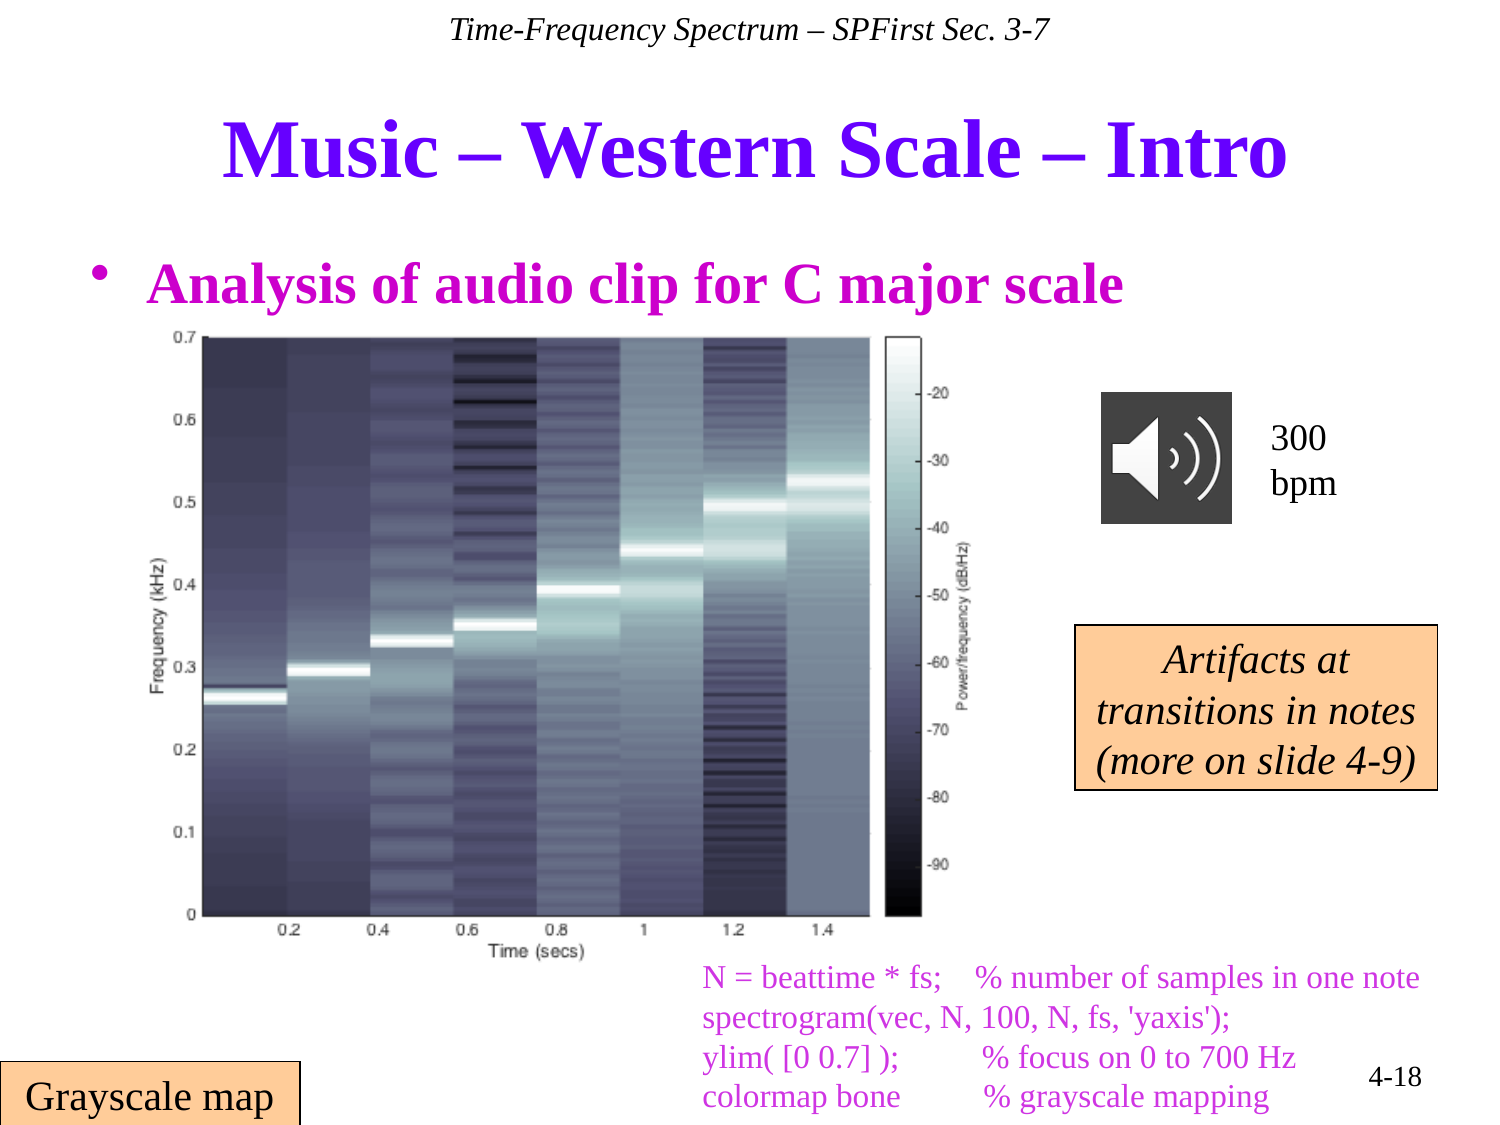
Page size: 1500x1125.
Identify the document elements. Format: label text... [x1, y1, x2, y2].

text_box Grayscale map [0, 1061, 300, 1125]
text_box N = beattime * fs; % number of samples in one note spectrogram(vec, N, 100, N, fs, 'yaxis'); ylim( [0 0.7] ); % focus on 0 to 700 Hz colormap bone % grayscale mapping [687, 947, 1463, 1122]
picture [139, 318, 988, 963]
list Analysis of audio clip for C major scale [75, 237, 1438, 1025]
text_box Time-Frequency Spectrum – SPFirst Sec. 3-7 [0, 0, 1500, 55]
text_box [1099, 391, 1369, 526]
text_box Artifacts at transitions in notes (more on slide 4-9) [1074, 624, 1438, 790]
title Music – Western Scale – Intro [75, 55, 1438, 237]
